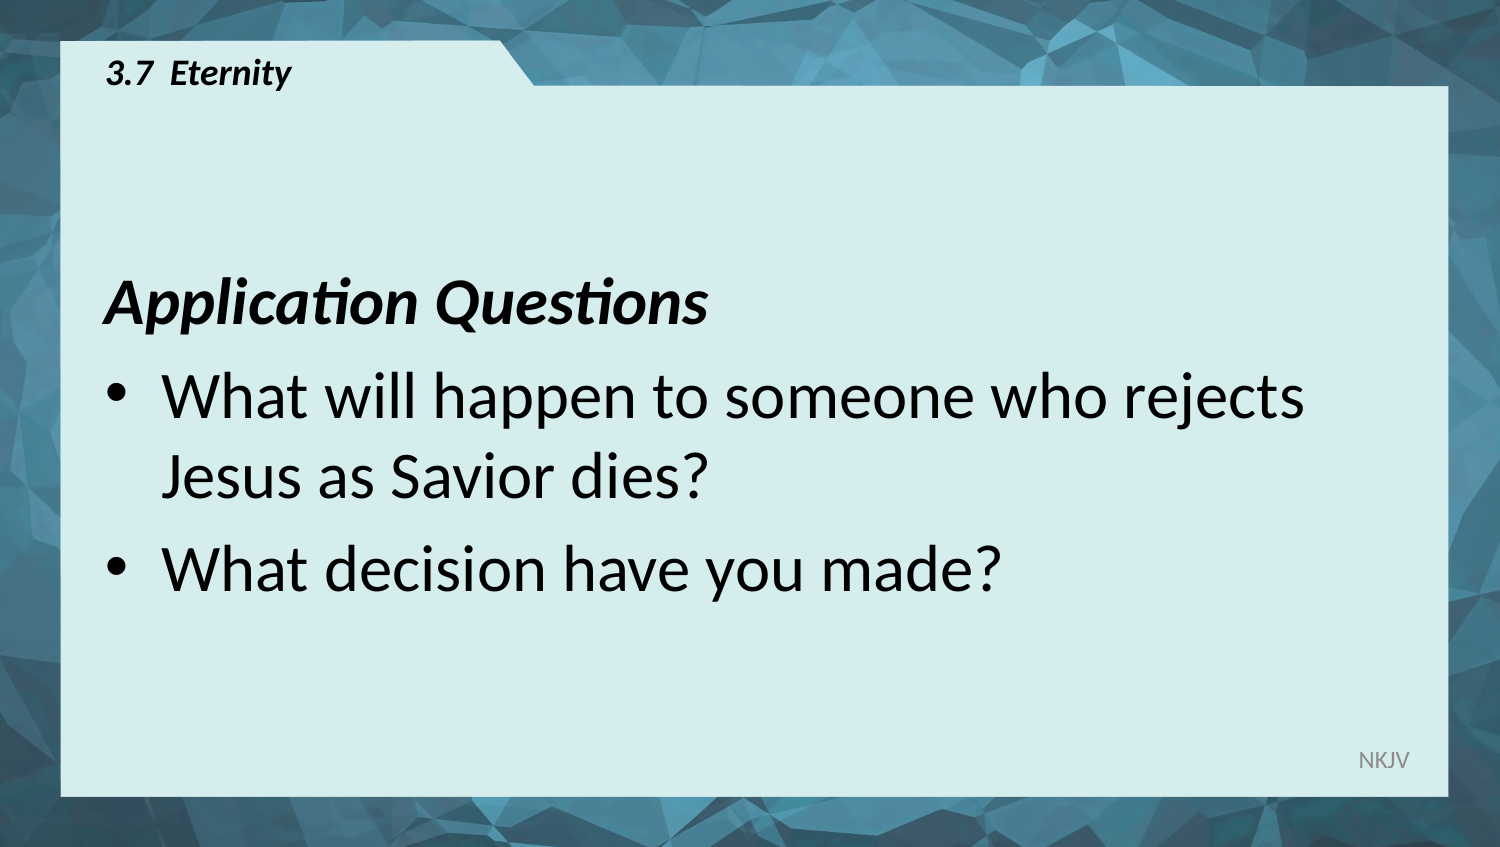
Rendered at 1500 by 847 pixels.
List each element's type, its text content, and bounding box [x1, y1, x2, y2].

title 3.7 Eternity [89, 33, 1420, 108]
footer NKJV [950, 736, 1425, 782]
picture [0, 0, 1500, 847]
list Application Questions What will happen to someone who rejects Jesus as Savior dies? What decision have you made? [89, 141, 1403, 722]
